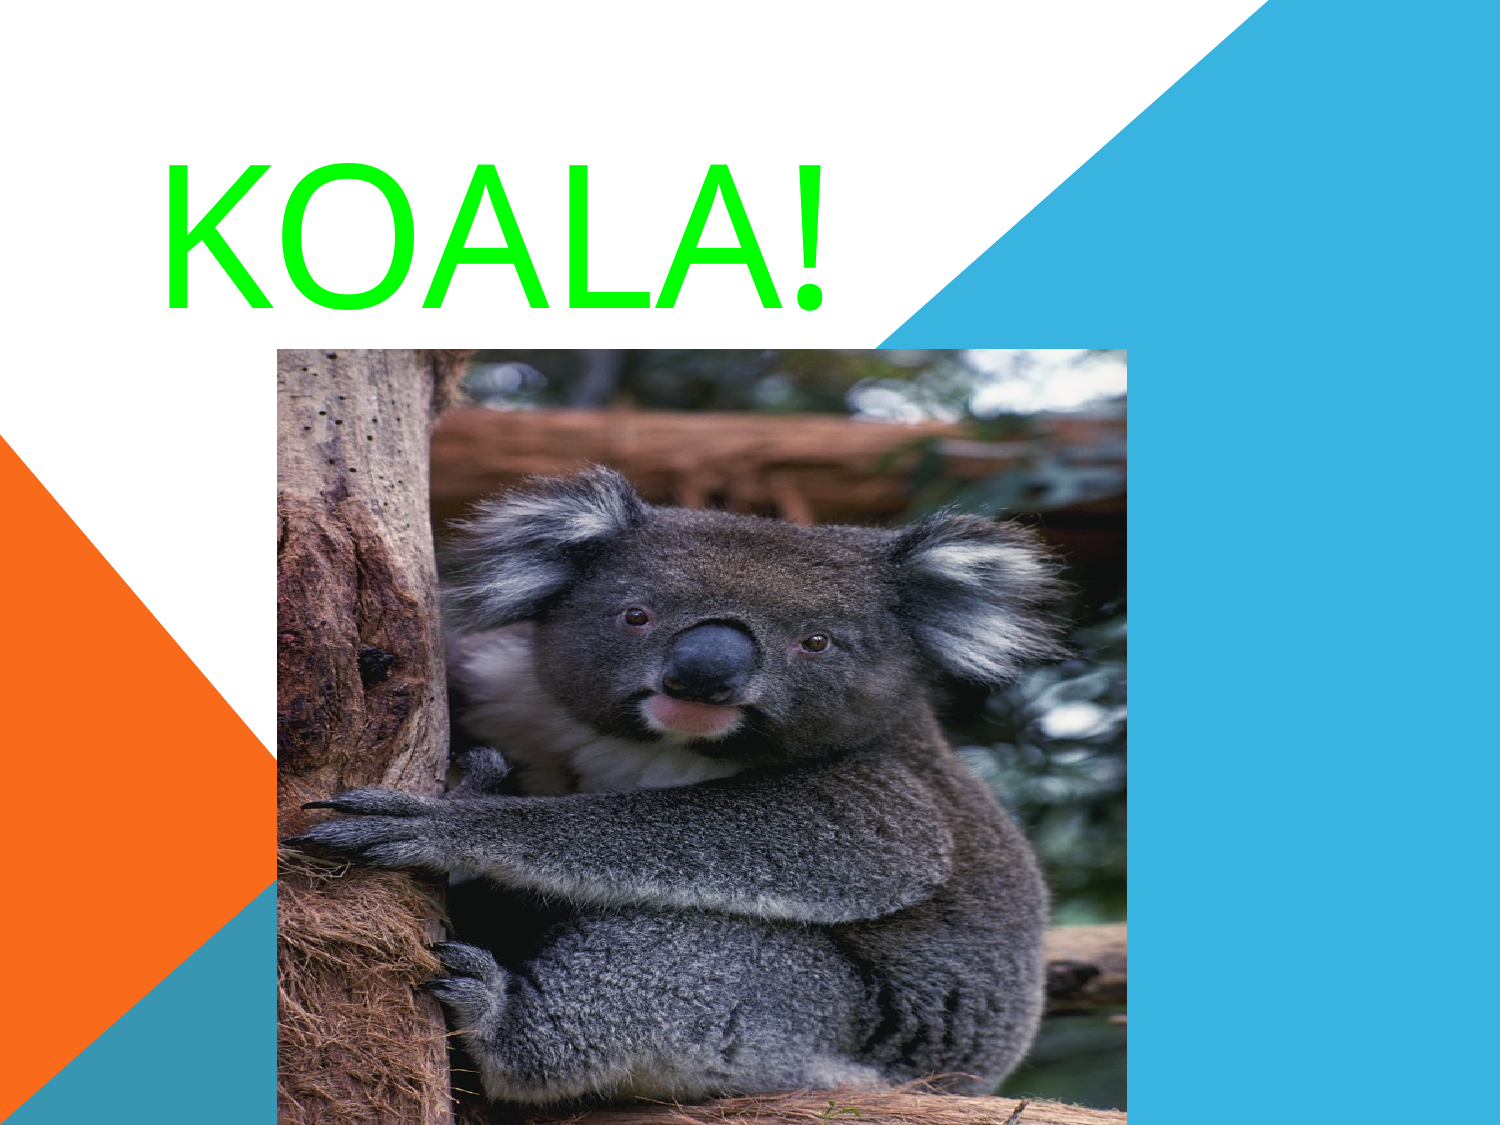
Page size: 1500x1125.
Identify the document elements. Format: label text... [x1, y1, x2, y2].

title Koala! [135, 30, 1411, 350]
picture [277, 349, 1127, 1125]
